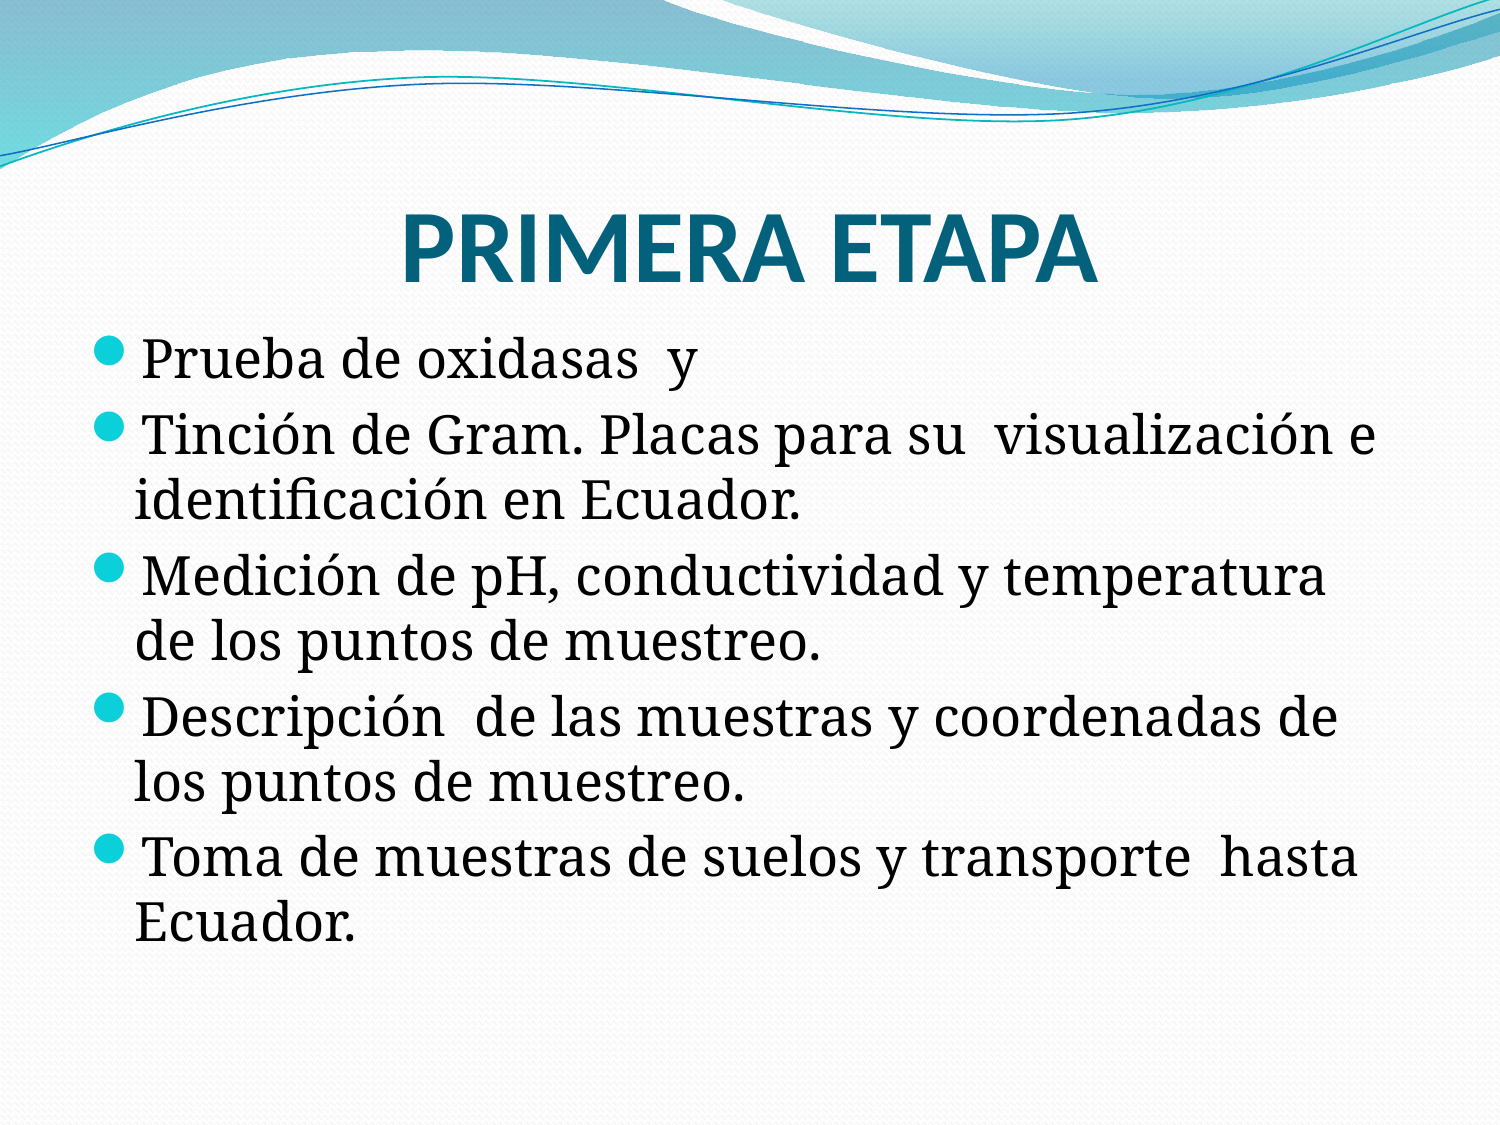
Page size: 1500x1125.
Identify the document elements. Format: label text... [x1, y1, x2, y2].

list Prueba de oxidasas y Tinción de Gram. Placas para su visualización e identificación en Ecuador. Medición de pH, conductividad y temperatura de los puntos de muestreo. Descripción de las muestras y coordenadas de los puntos de muestreo. Toma de muestras de suelos y transporte hasta Ecuador. [75, 317, 1425, 1038]
title PRIMERA ETAPA [75, 115, 1425, 303]
